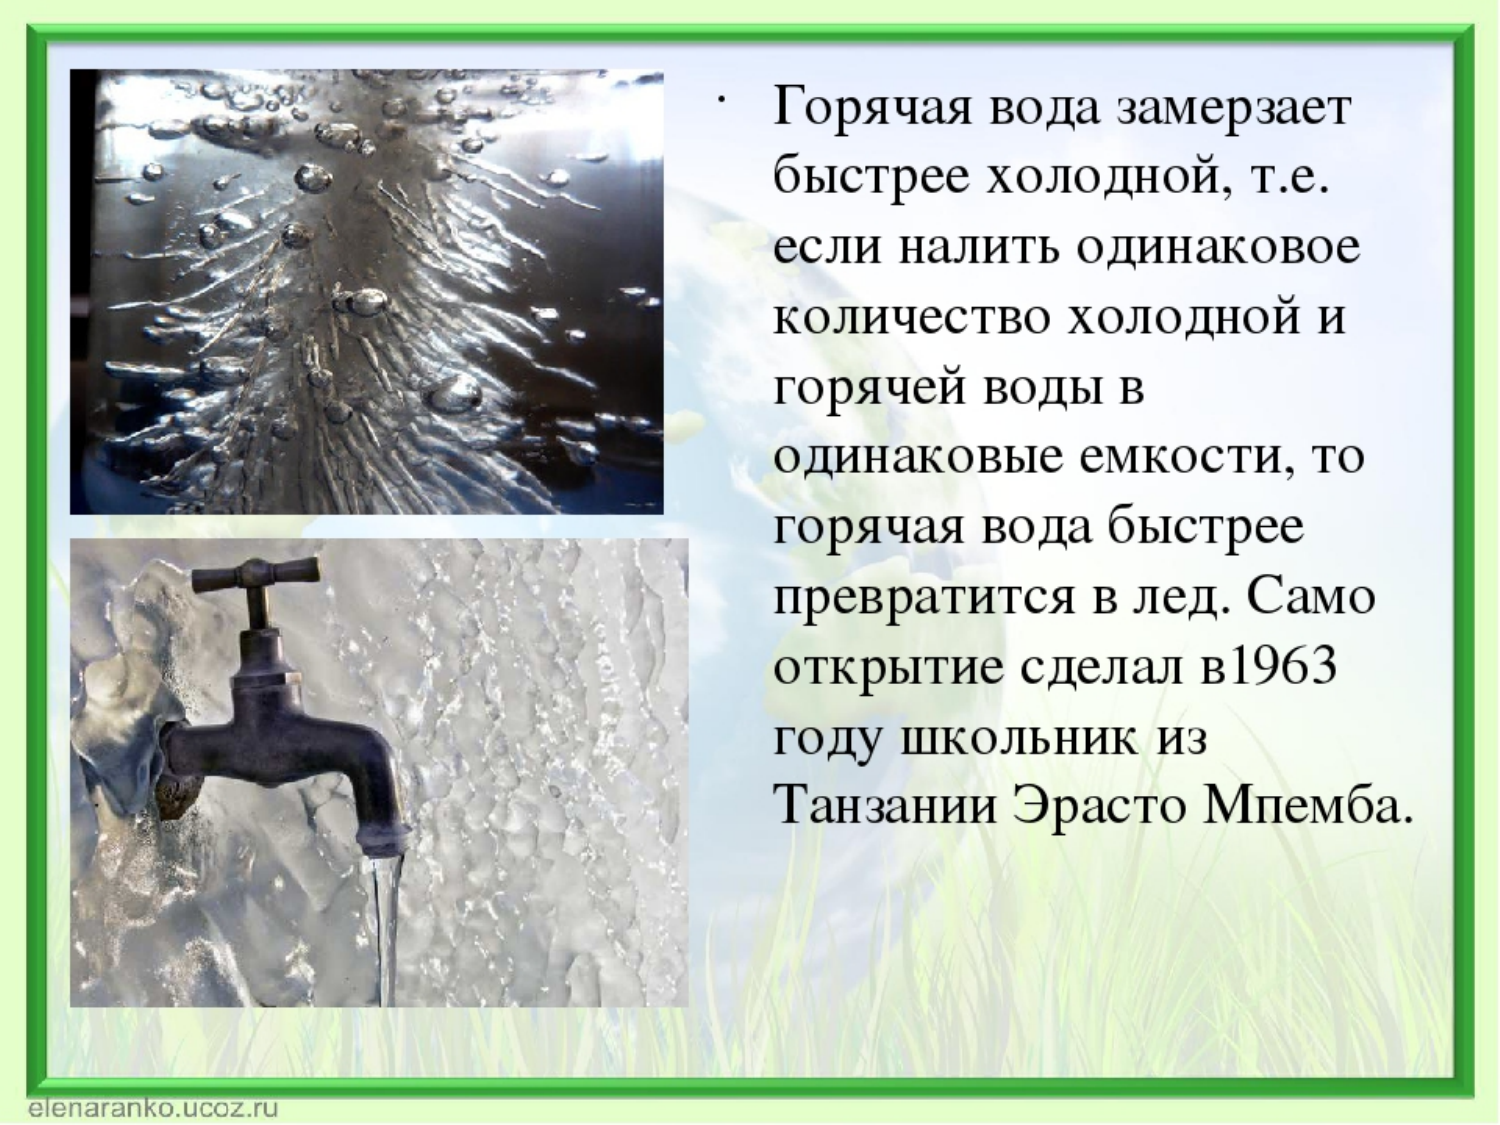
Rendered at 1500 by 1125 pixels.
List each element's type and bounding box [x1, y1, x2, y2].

list [0, 0, 1500, 1125]
